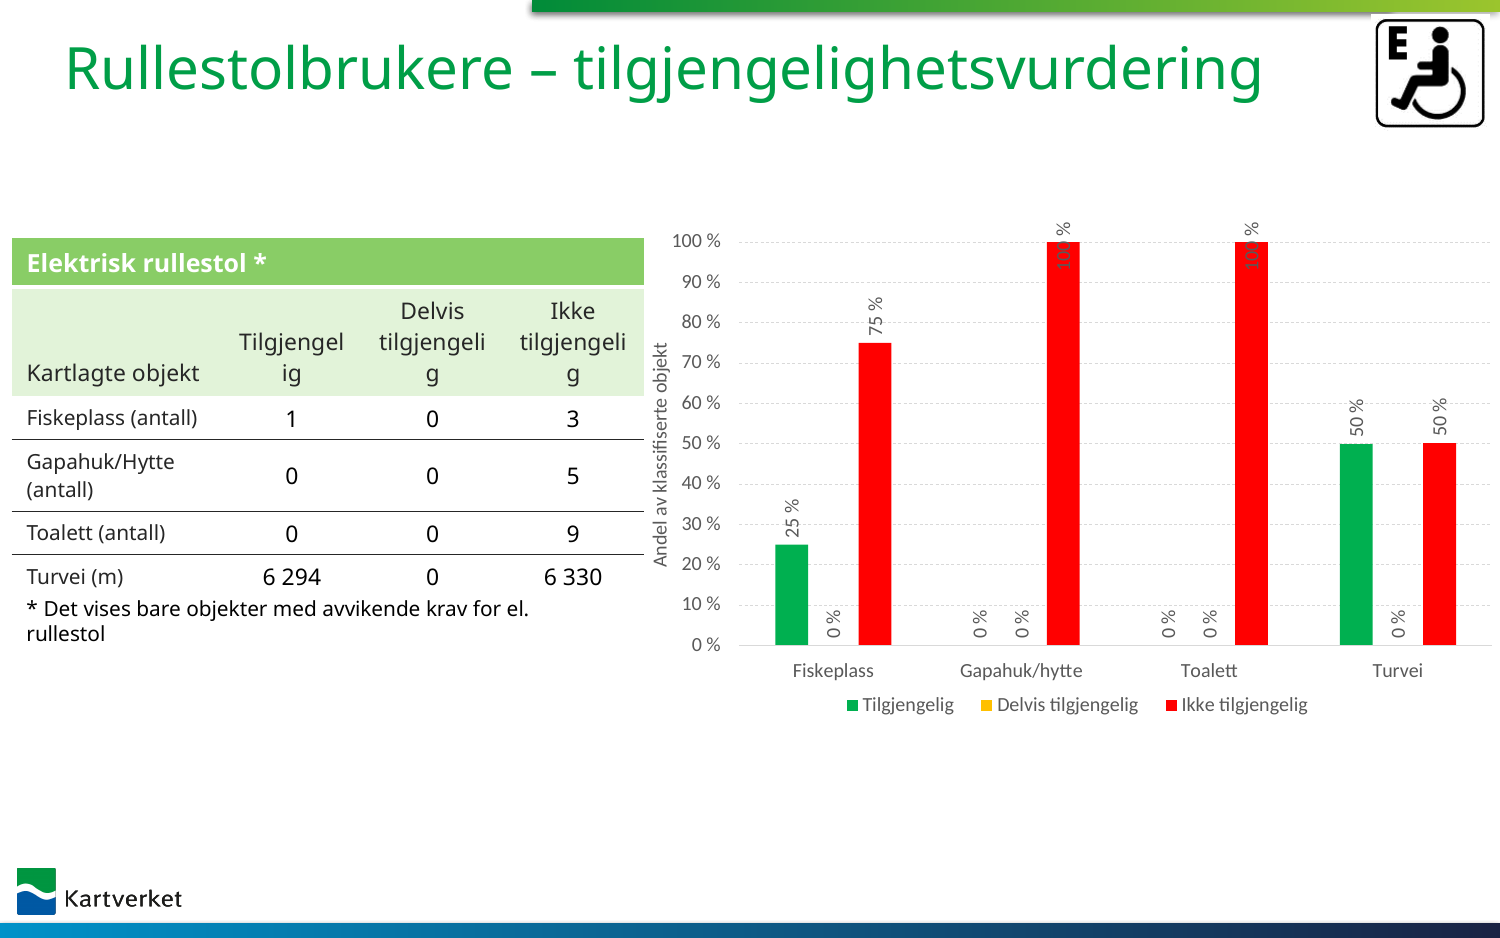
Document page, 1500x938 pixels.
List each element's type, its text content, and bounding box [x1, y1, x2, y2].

text_box * Det vises bare objekter med avvikende krav for el. rullestol [11, 588, 597, 653]
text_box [1371, 13, 1491, 133]
table_cell 0 [222, 512, 362, 554]
table_cell 6 330 [503, 555, 638, 598]
table_cell 0 [222, 440, 362, 511]
table_cell Fiskeplass (antall) [12, 396, 222, 439]
table_cell 5 [503, 440, 638, 511]
table_cell 0 [362, 555, 503, 588]
table_header Elektrisk rullestol * [12, 238, 638, 285]
table_cell 0 [362, 512, 503, 554]
table_cell 3 [503, 396, 638, 439]
table_cell Kartlagte objekt [12, 289, 222, 396]
table_cell Gapahuk/Hytte (antall) [12, 440, 222, 511]
table_cell Tilgjengelig [222, 289, 362, 396]
table_cell 0 [362, 396, 503, 439]
text_box Rullestolbrukere – tilgjengelighetsvurdering [49, 12, 1372, 109]
table_cell 9 [503, 512, 638, 554]
table_cell Toalett (antall) [12, 512, 222, 554]
table_cell Delvis tilgjengelig [362, 289, 503, 396]
table_cell 6 294 [222, 555, 362, 588]
table_cell 1 [222, 396, 362, 439]
table_cell Turvei (m) [12, 555, 222, 588]
table_cell Ikke tilgjengelig [503, 289, 638, 396]
picture [643, 218, 1500, 728]
table_cell 0 [362, 440, 503, 511]
